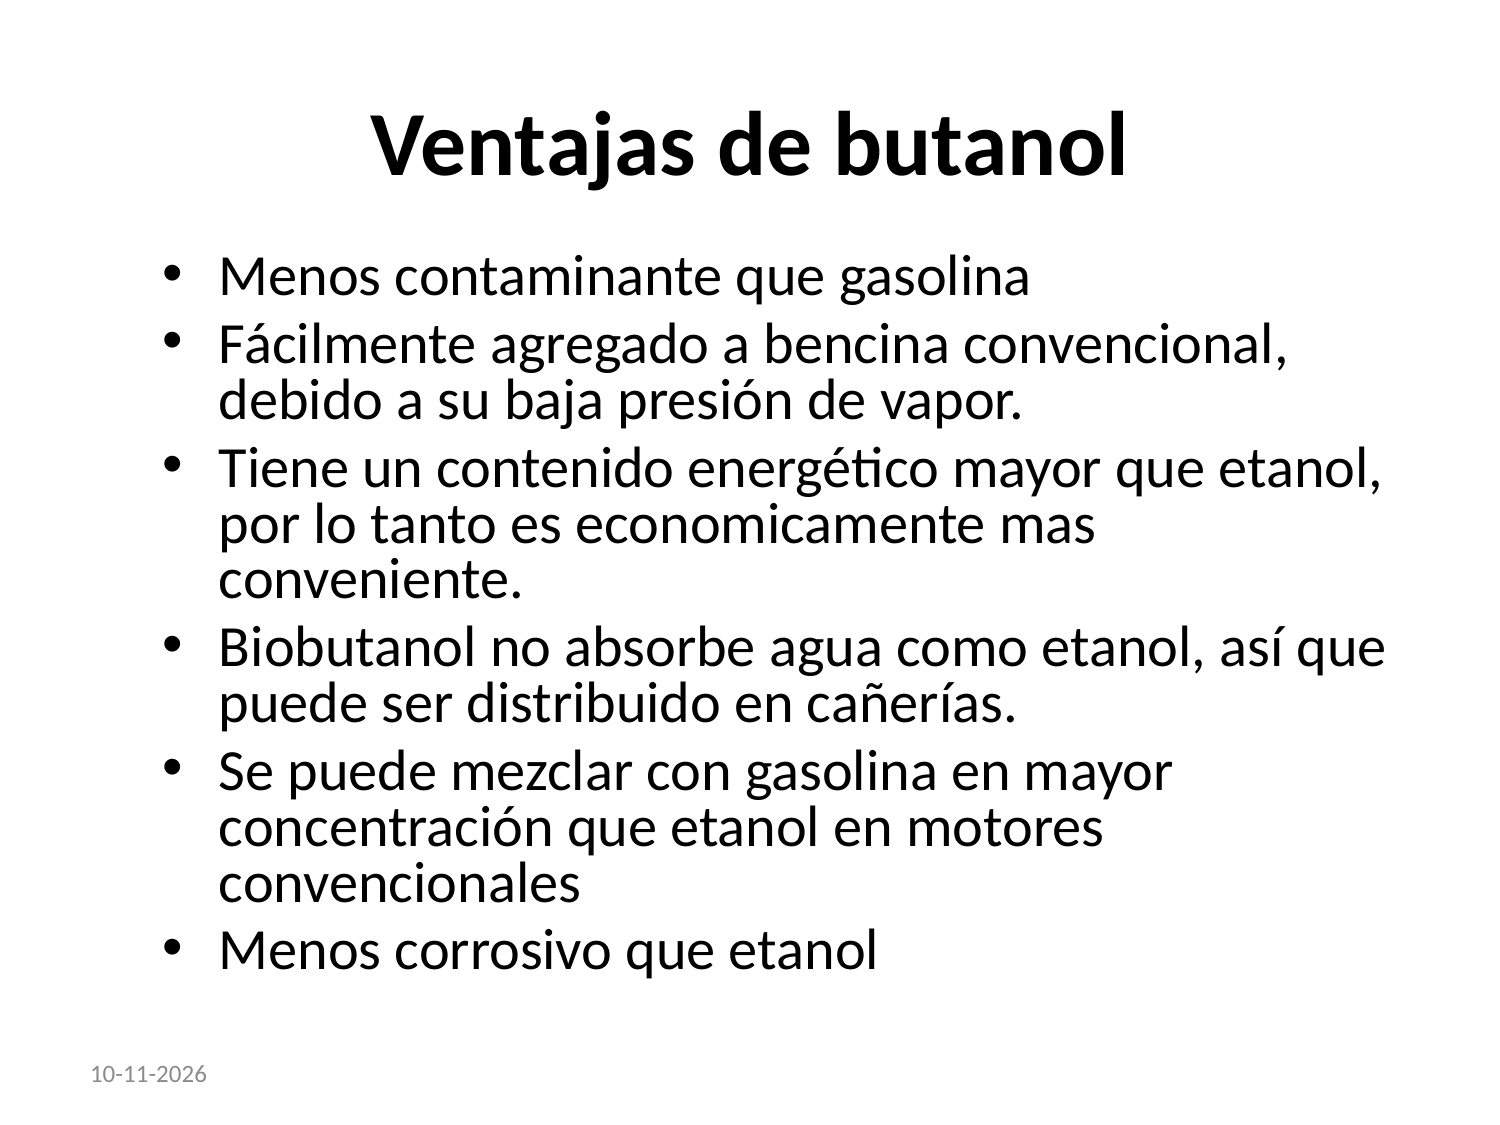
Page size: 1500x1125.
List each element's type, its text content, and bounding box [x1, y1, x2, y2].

list Menos contaminante que gasolina Fácilmente agregado a bencina convencional, debido a su baja presión de vapor. Tiene un contenido energético mayor que etanol, por lo tanto es economicamente mas conveniente. Biobutanol no absorbe agua como etanol, así que puede ser distribuido en cañerías. Se puede mezclar con gasolina en mayor concentración que etanol en motores convencionales Menos corrosivo que etanol [147, 243, 1425, 1125]
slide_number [75, 1042, 147, 1103]
title Ventajas de butanol [75, 45, 1425, 233]
